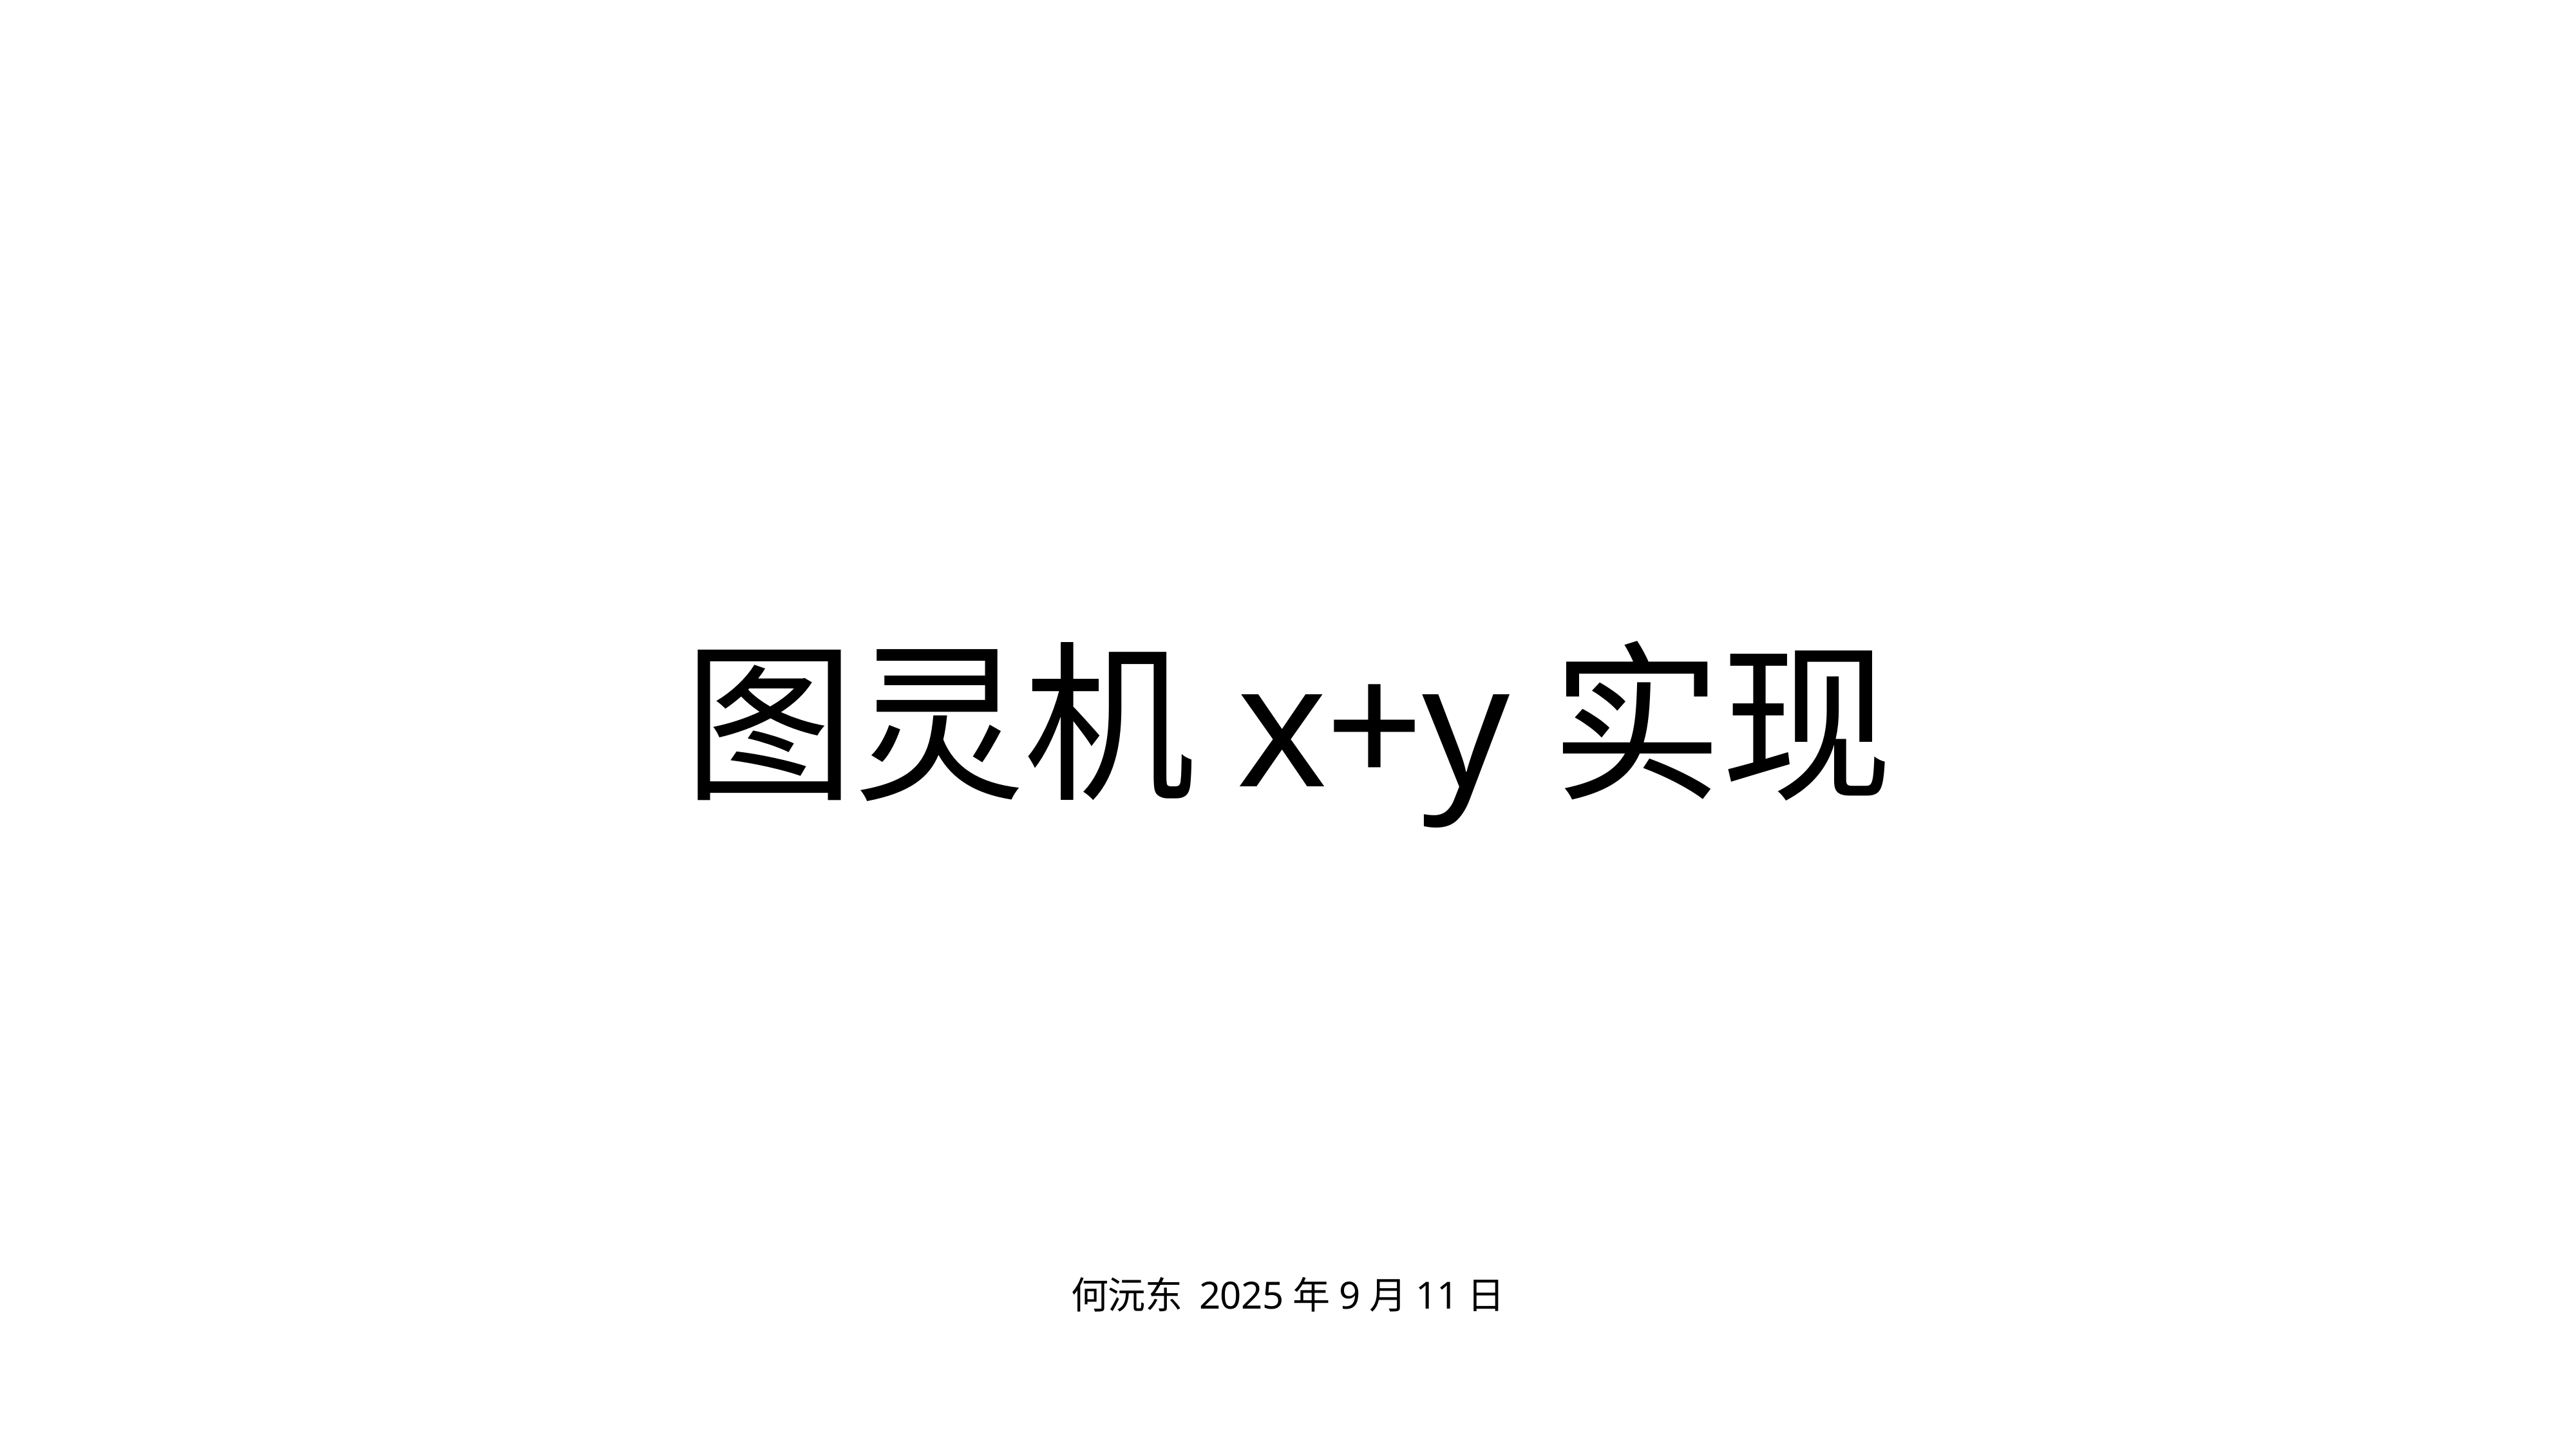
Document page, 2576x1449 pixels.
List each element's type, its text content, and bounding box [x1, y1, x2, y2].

list 何沅东 2025年9月11日 [128, 1265, 2448, 1331]
title 图灵机x+y实现 [128, 374, 2448, 826]
